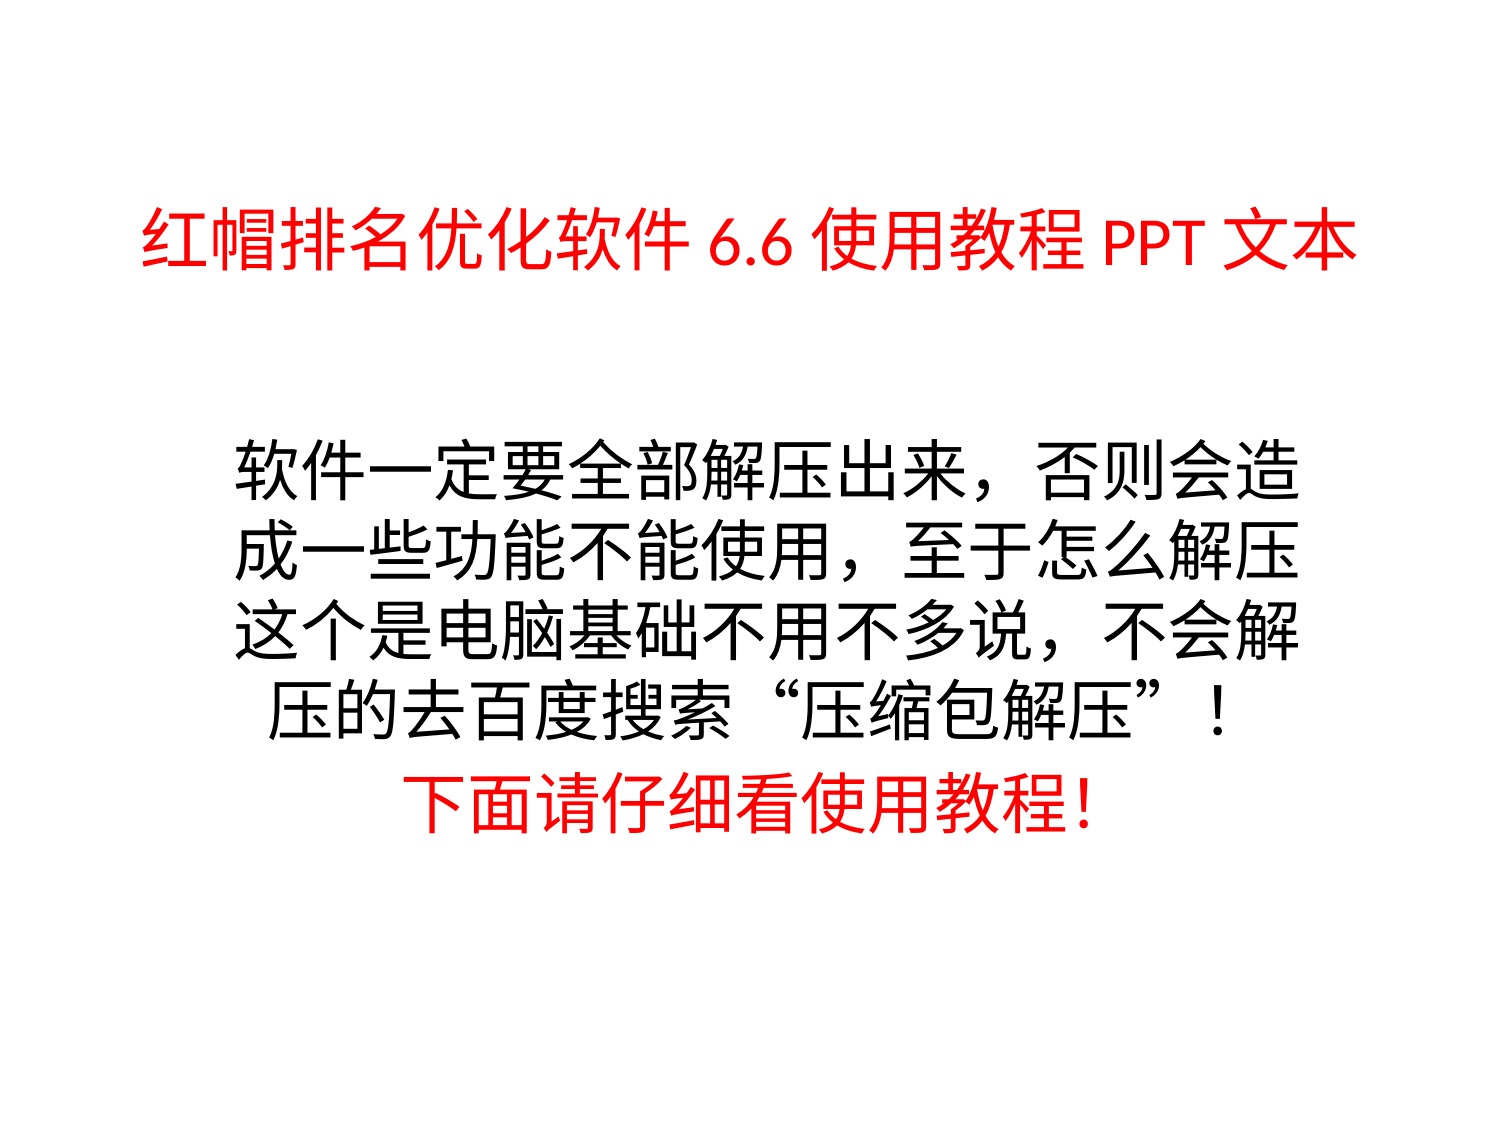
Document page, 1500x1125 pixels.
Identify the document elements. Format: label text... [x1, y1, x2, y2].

subtitle 软件一定要全部解压出来，否则会造成一些功能不能使用，至于怎么解压这个是电脑基础不用不多说，不会解压的去百度搜索“压缩包解压”！ 下面请仔细看使用教程！ [206, 420, 1329, 941]
title 红帽排名优化软件6.6使用教程PPT文本 [112, 149, 1388, 327]
